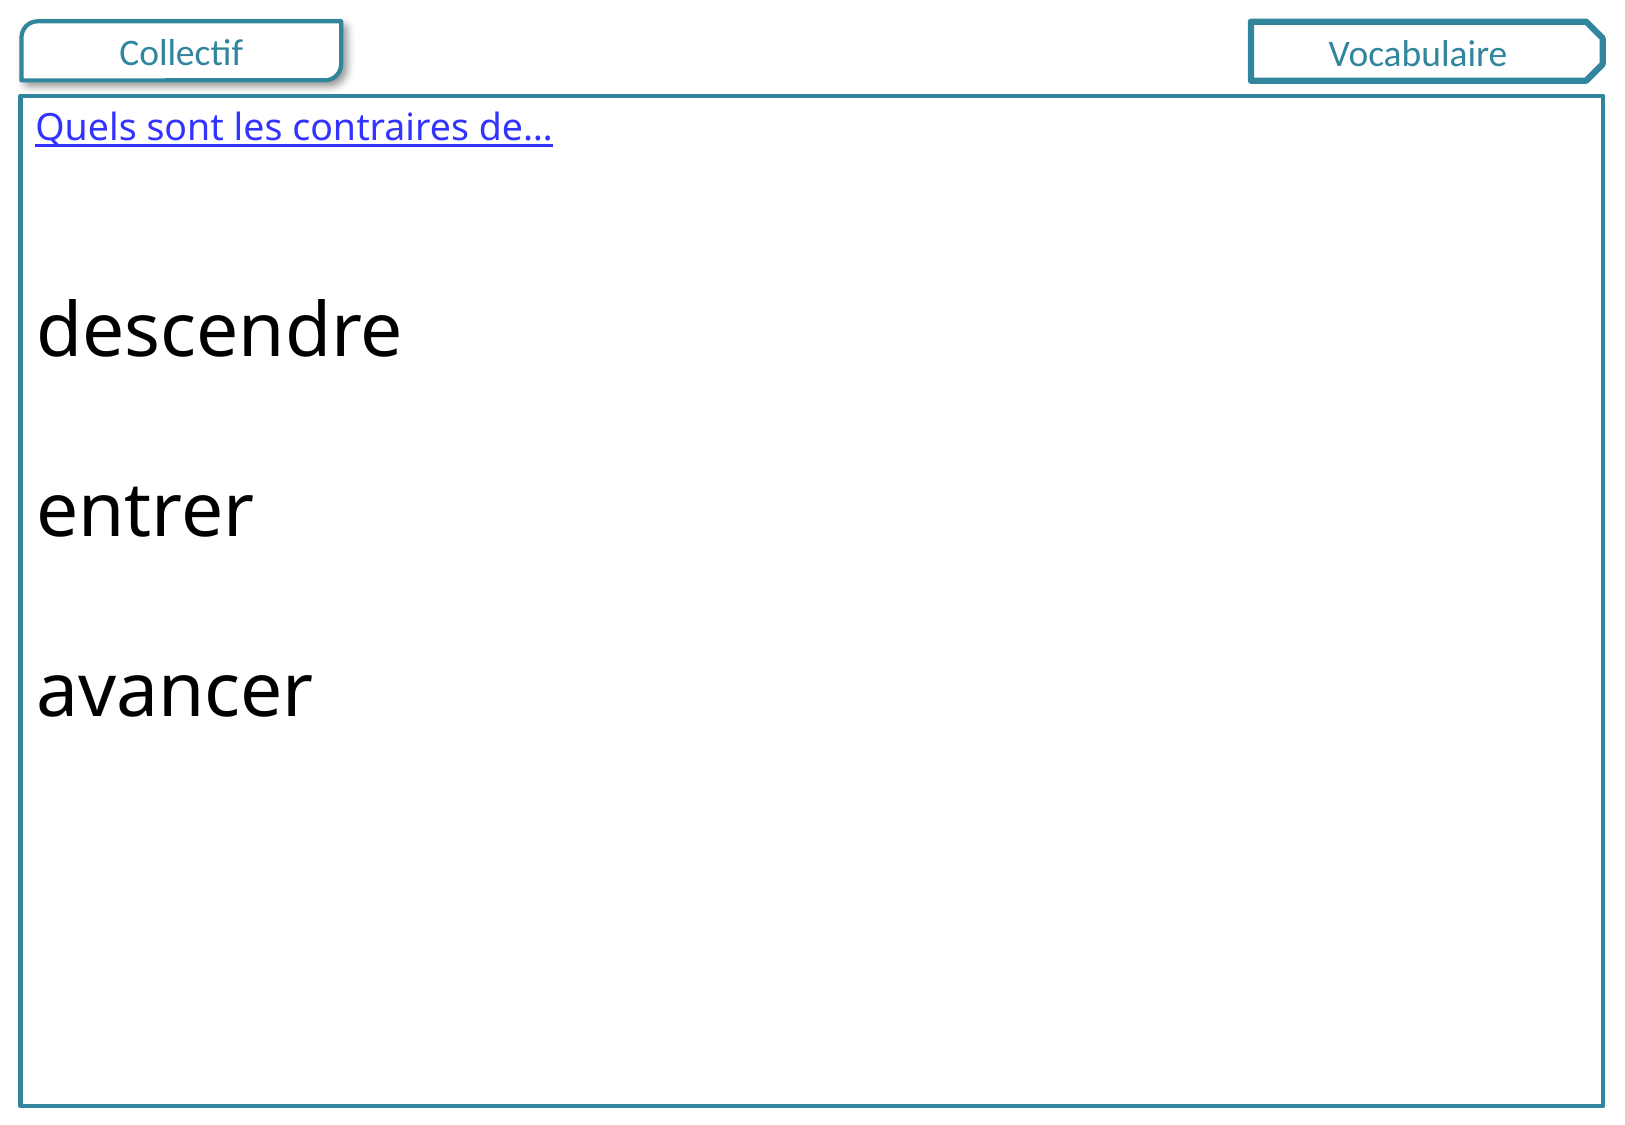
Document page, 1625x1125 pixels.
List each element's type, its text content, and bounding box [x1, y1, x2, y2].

list Quels sont les contraires de… [18, 94, 1605, 1108]
list descendre entrer avancer [21, 184, 1604, 1106]
list Vocabulaire [1251, 21, 1585, 81]
